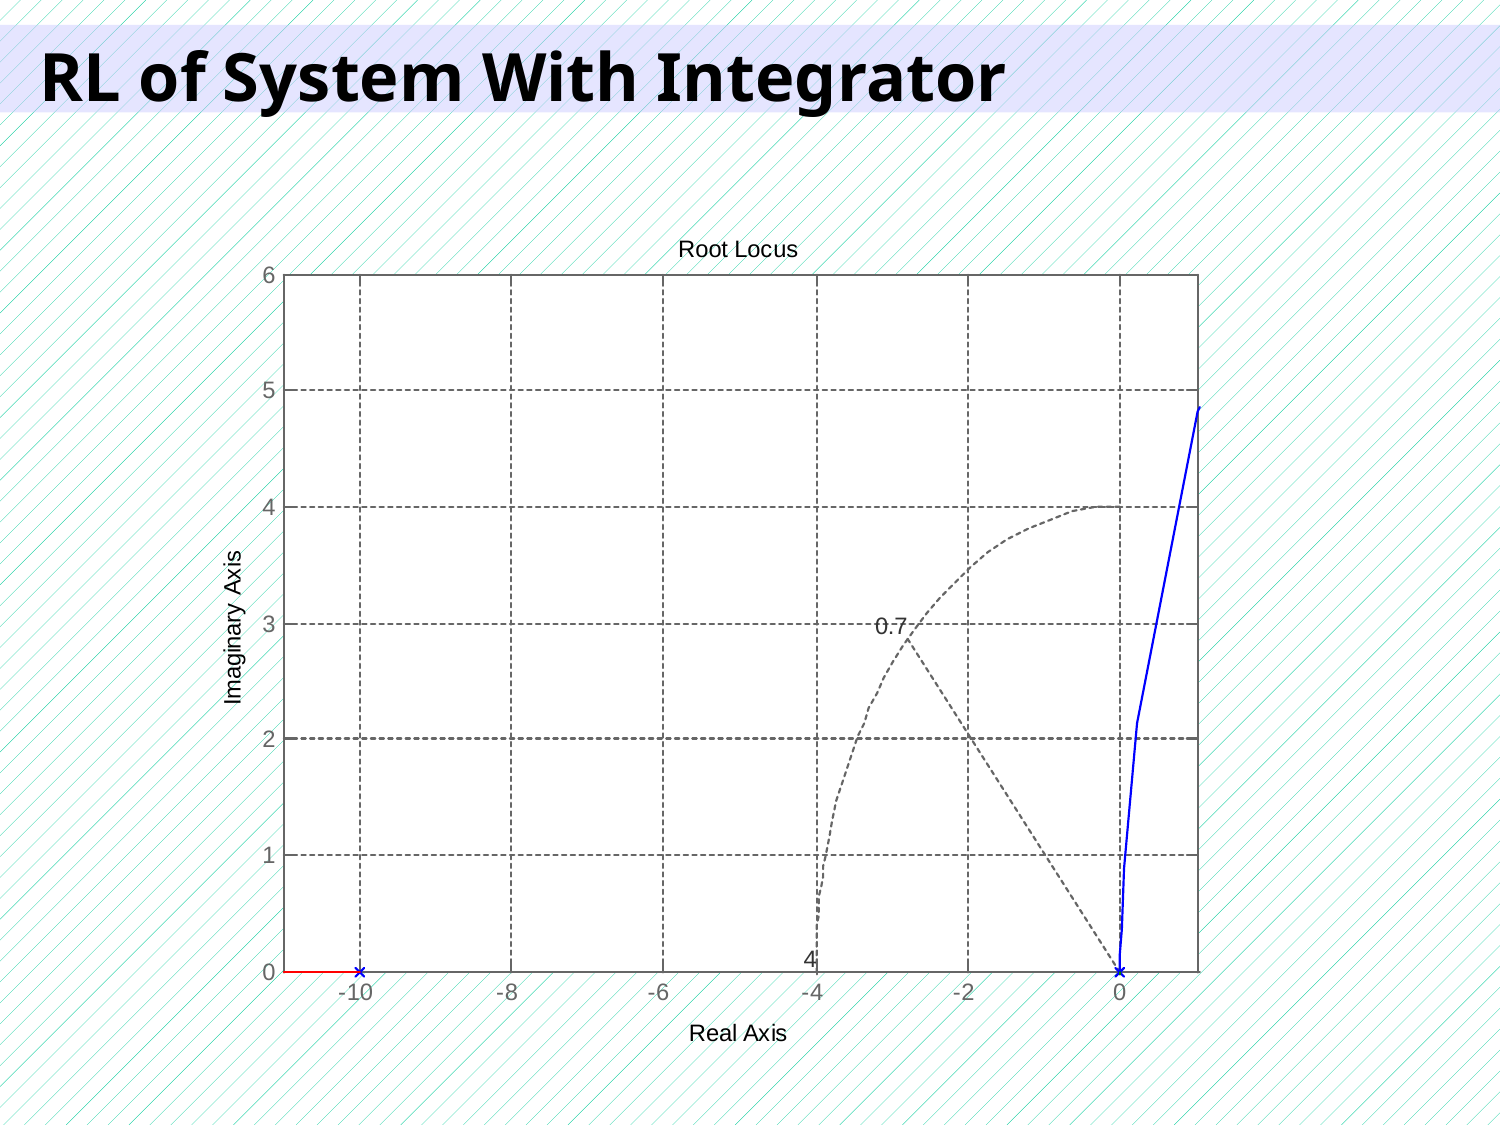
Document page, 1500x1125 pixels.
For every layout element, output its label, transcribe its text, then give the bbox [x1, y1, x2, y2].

title RL of System With Integrator [24, 24, 1476, 126]
picture [99, 162, 1313, 1073]
